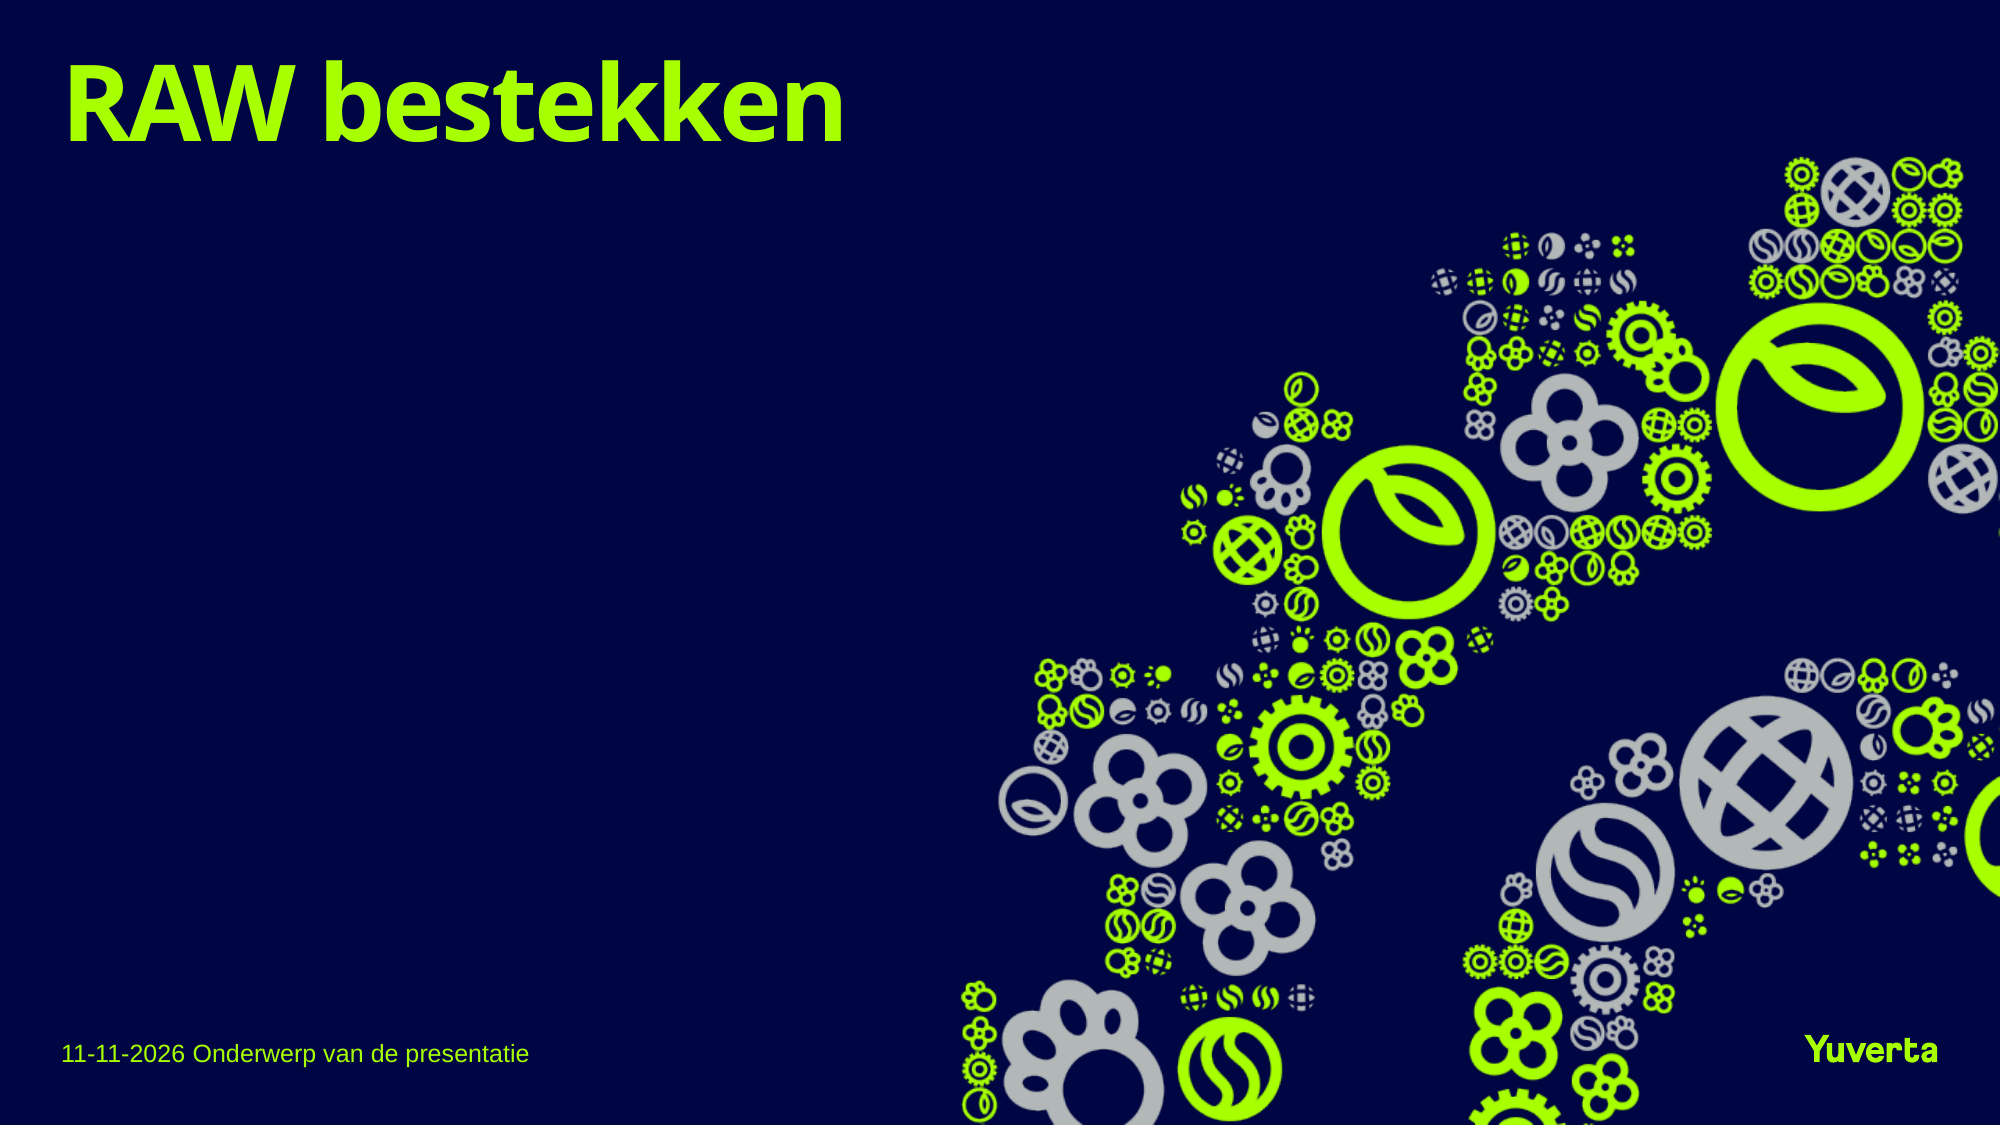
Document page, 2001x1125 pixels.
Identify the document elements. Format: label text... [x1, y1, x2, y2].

footer Onderwerp van de presentatie [193, 1037, 1000, 1073]
title RAW bestekken [60, 48, 1242, 392]
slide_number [60, 1037, 193, 1073]
picture [0, 0, 2000, 1125]
